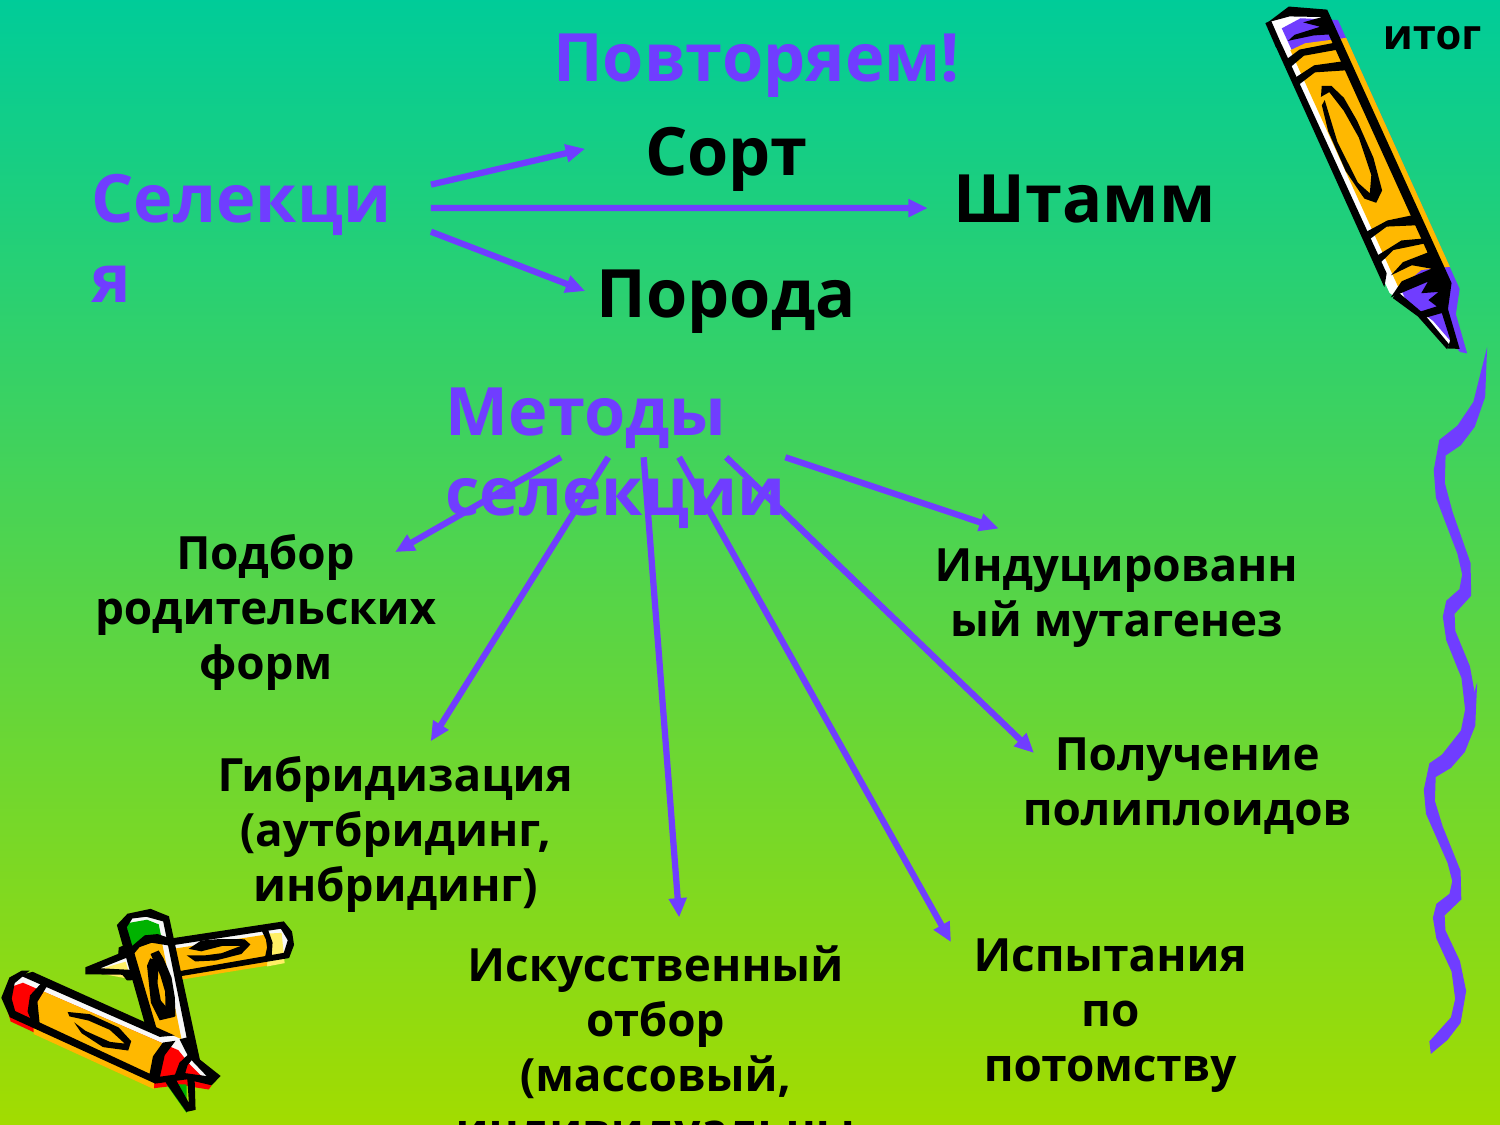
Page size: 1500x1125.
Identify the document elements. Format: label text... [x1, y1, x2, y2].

text_box Испытания по потомству [939, 917, 1282, 1098]
text_box [430, 145, 585, 185]
text_box Методы селекции [430, 361, 1083, 537]
text_box Штамм [938, 148, 1294, 244]
text_box Искусственный отбор (массовый, индивидуальный) [430, 928, 880, 1125]
text_box Индуцированный мутагенез [903, 528, 1329, 653]
text_box Повторяем! [430, 7, 1083, 103]
text_box [726, 457, 1034, 753]
text_box Селекция [76, 148, 432, 324]
text_box [430, 231, 585, 293]
text_box [643, 457, 685, 917]
text_box [679, 457, 951, 942]
text_box Подбор родительских форм [64, 516, 467, 697]
text_box Сорт [549, 101, 904, 197]
text_box Получение полиплоидов [998, 717, 1377, 842]
text_box [785, 457, 999, 531]
text_box итог [1364, 0, 1500, 65]
text_box Гибридизация (аутбридинг, инбридинг) [194, 738, 597, 919]
text_box Порода [549, 243, 904, 339]
text_box [395, 457, 561, 552]
text_box [430, 457, 609, 741]
text_box [430, 201, 928, 215]
